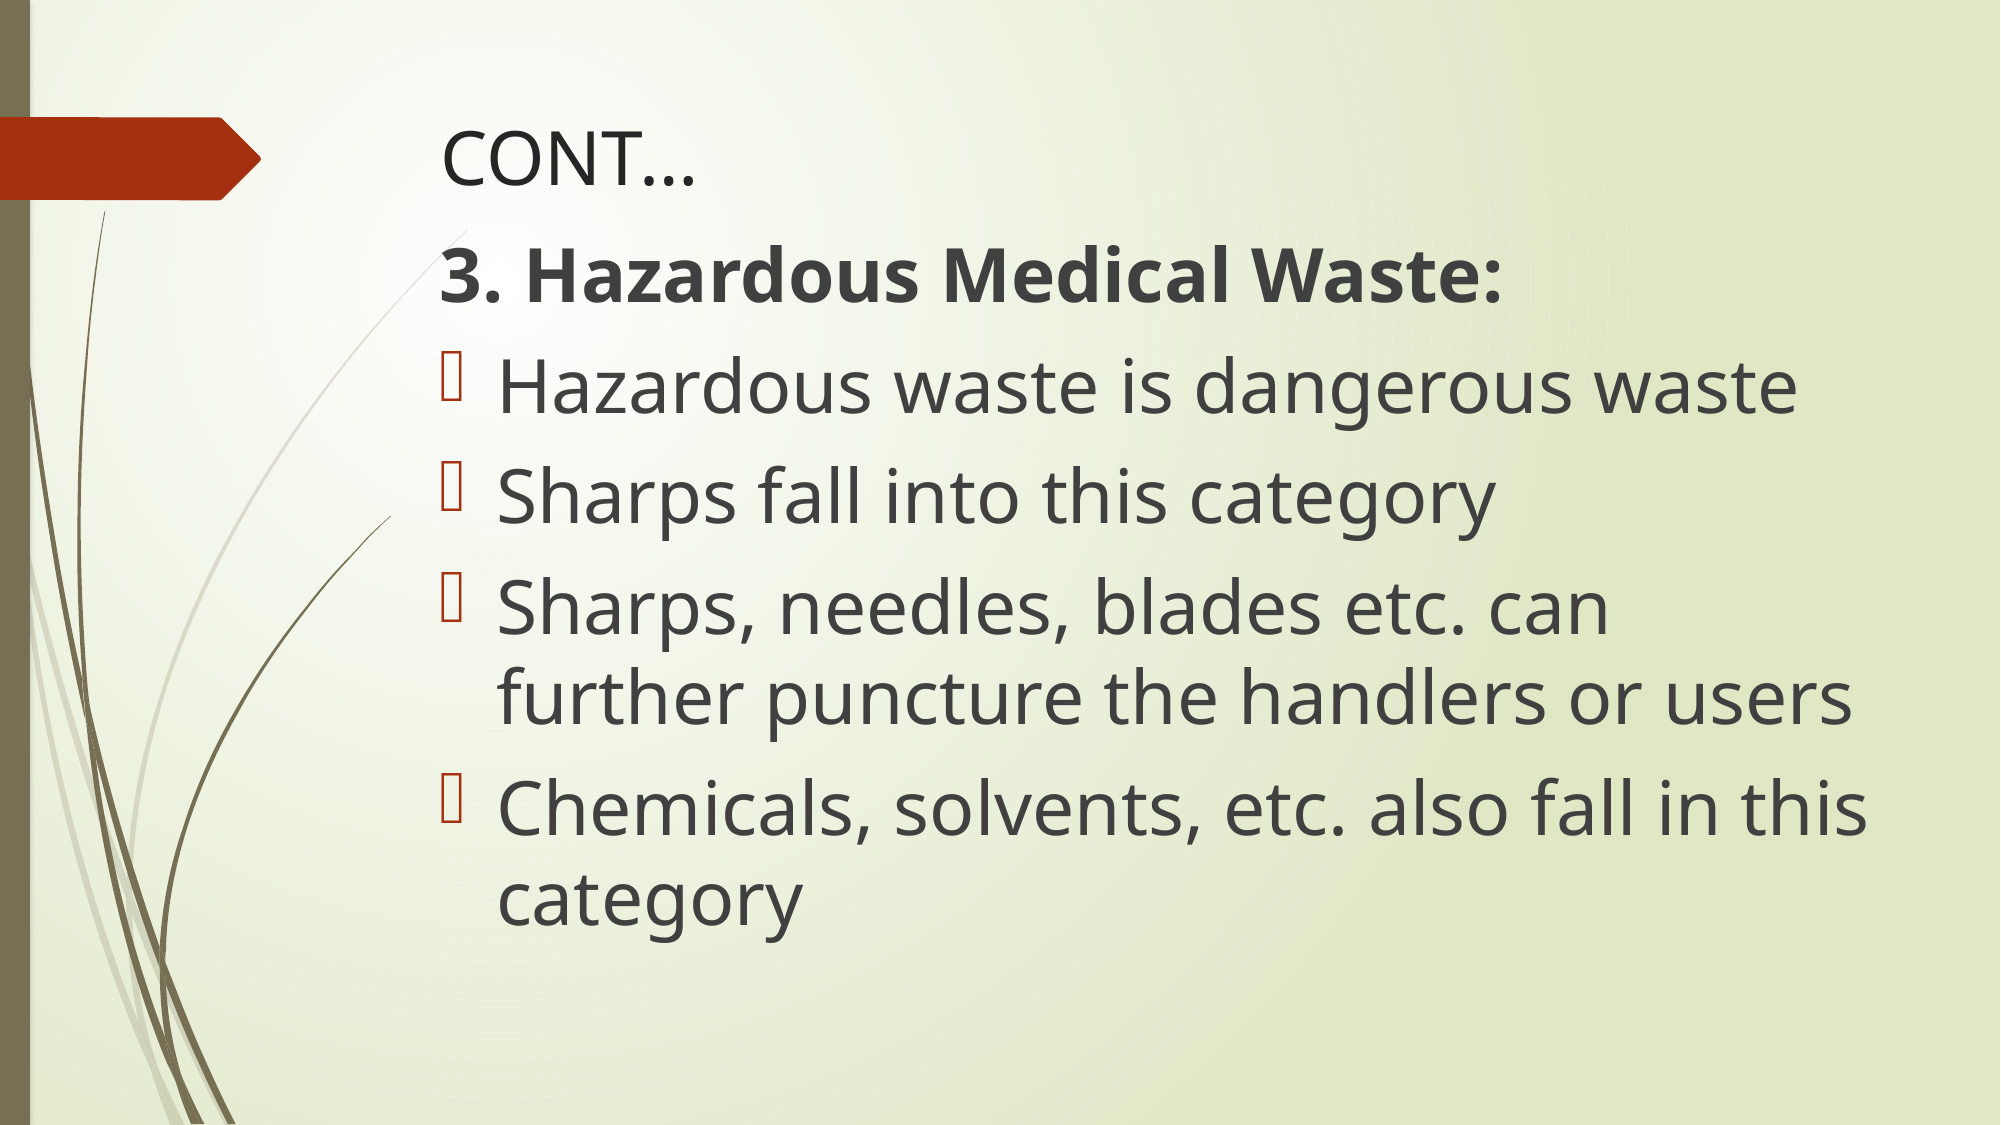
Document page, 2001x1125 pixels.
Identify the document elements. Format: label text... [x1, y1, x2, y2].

list 3. Hazardous Medical Waste: Hazardous waste is dangerous waste Sharps fall into this category Sharps, needles, blades etc. can further puncture the handlers or users Chemicals, solvents, etc. also fall in this category [424, 219, 1888, 1125]
title CONT… [425, 102, 1888, 219]
